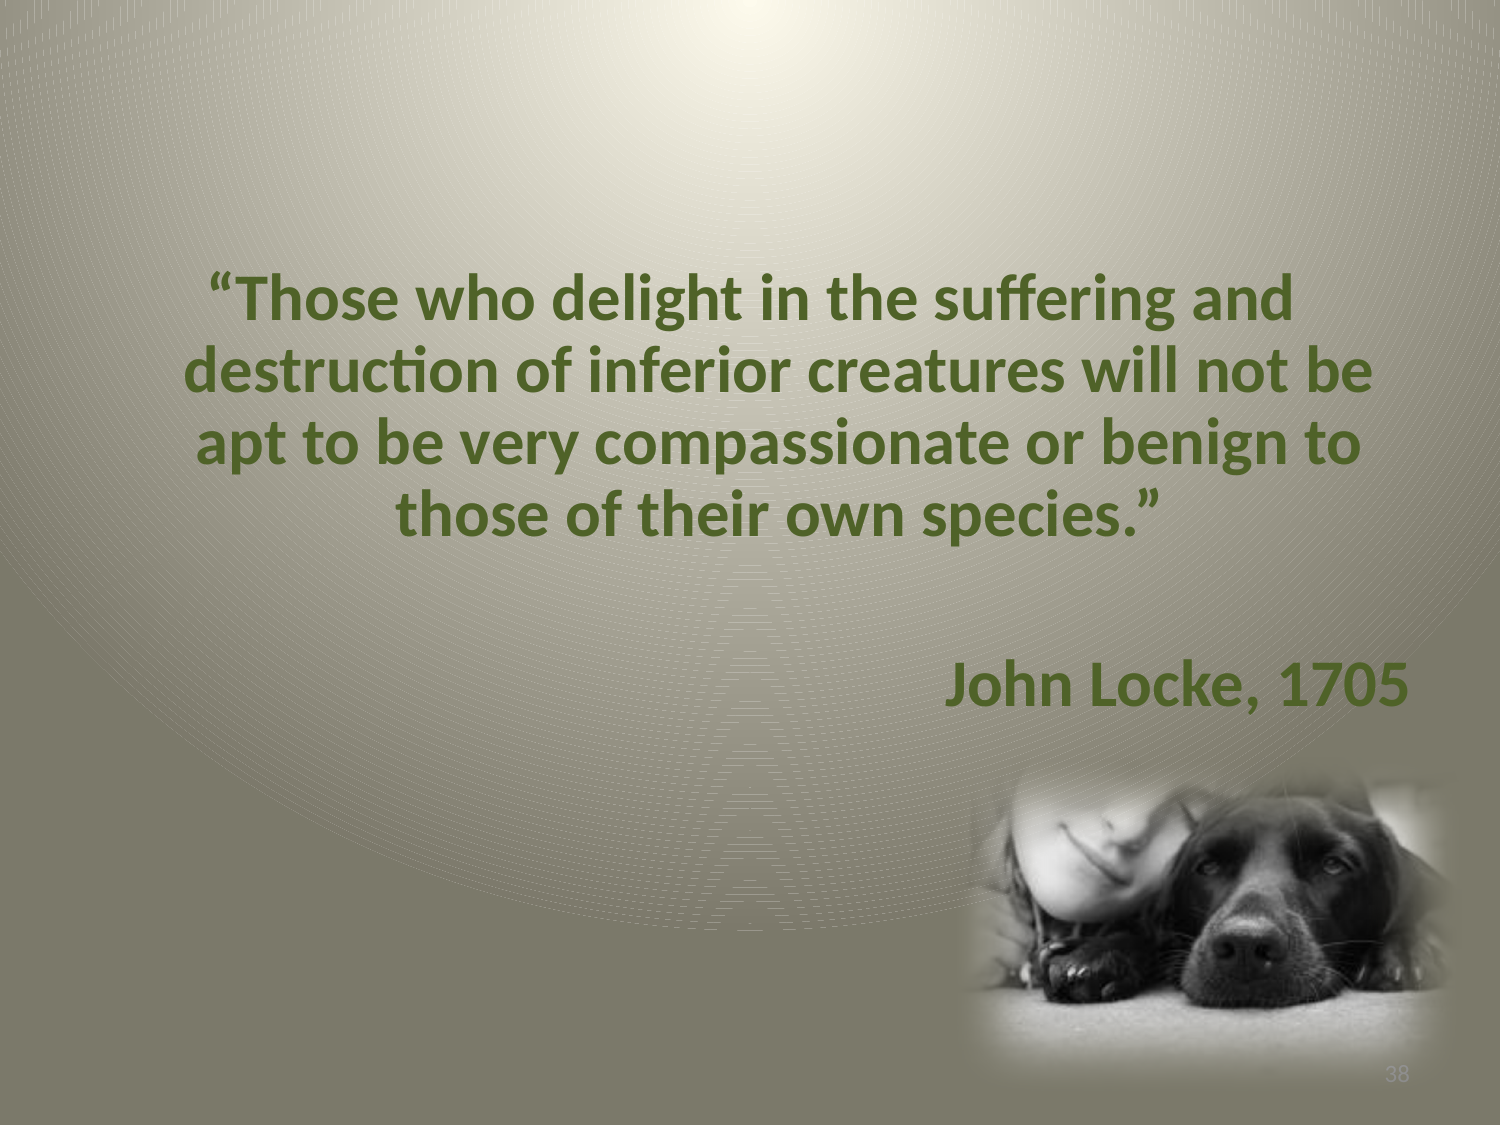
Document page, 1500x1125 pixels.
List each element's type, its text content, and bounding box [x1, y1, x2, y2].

list “Those who delight in the suffering and destruction of inferior creatures will not be apt to be very compassionate or benign to those of their own species.” John Locke, 1705 [76, 255, 1427, 821]
slide_number 38 [1074, 1042, 1425, 1103]
picture [1026, 831, 1388, 1022]
